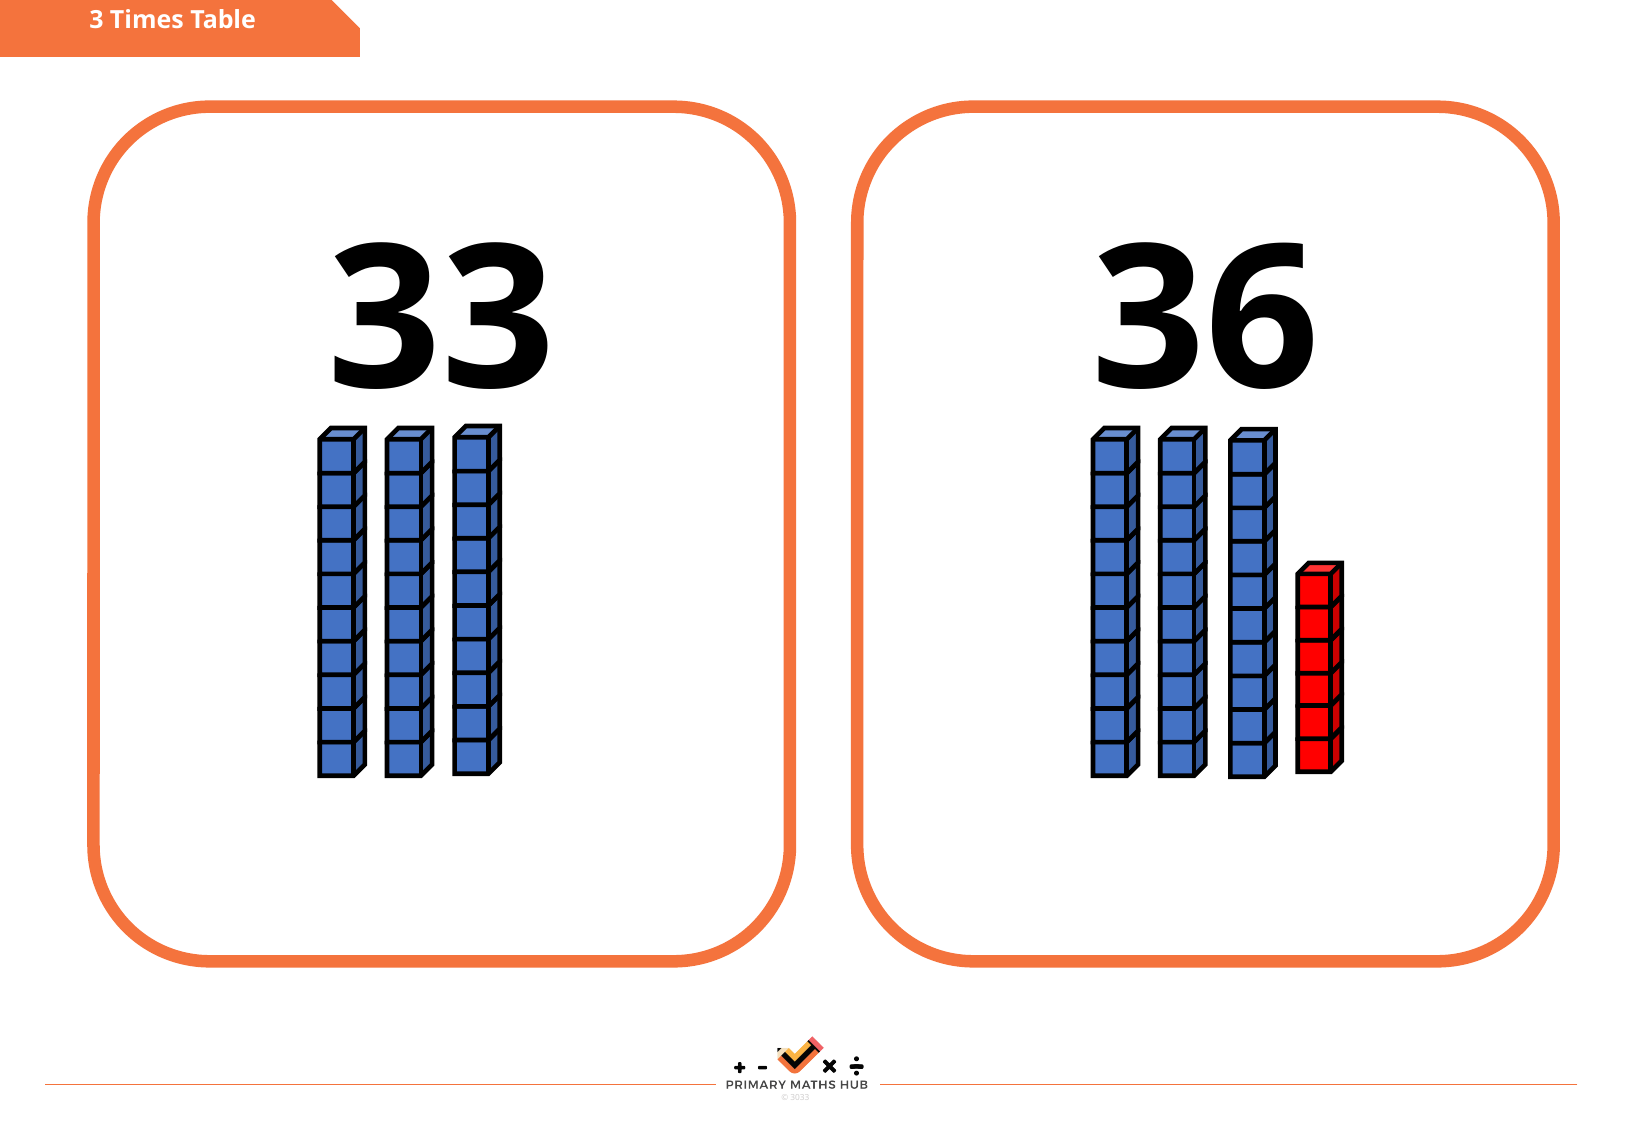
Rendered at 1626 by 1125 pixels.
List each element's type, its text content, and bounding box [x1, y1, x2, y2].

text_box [1230, 429, 1276, 777]
text_box [100, 105, 783, 179]
text_box [856, 209, 1555, 963]
text_box © 3033 [720, 1084, 870, 1110]
picture [722, 1034, 872, 1094]
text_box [454, 425, 500, 774]
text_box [1092, 427, 1139, 776]
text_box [1160, 427, 1206, 776]
text_box [864, 105, 1547, 179]
text_box 33 [93, 179, 790, 435]
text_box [1297, 562, 1342, 772]
text_box 3 Times Table [0, 0, 361, 58]
text_box 36 [857, 179, 1554, 435]
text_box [319, 427, 365, 776]
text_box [387, 427, 433, 776]
text_box [92, 207, 792, 963]
